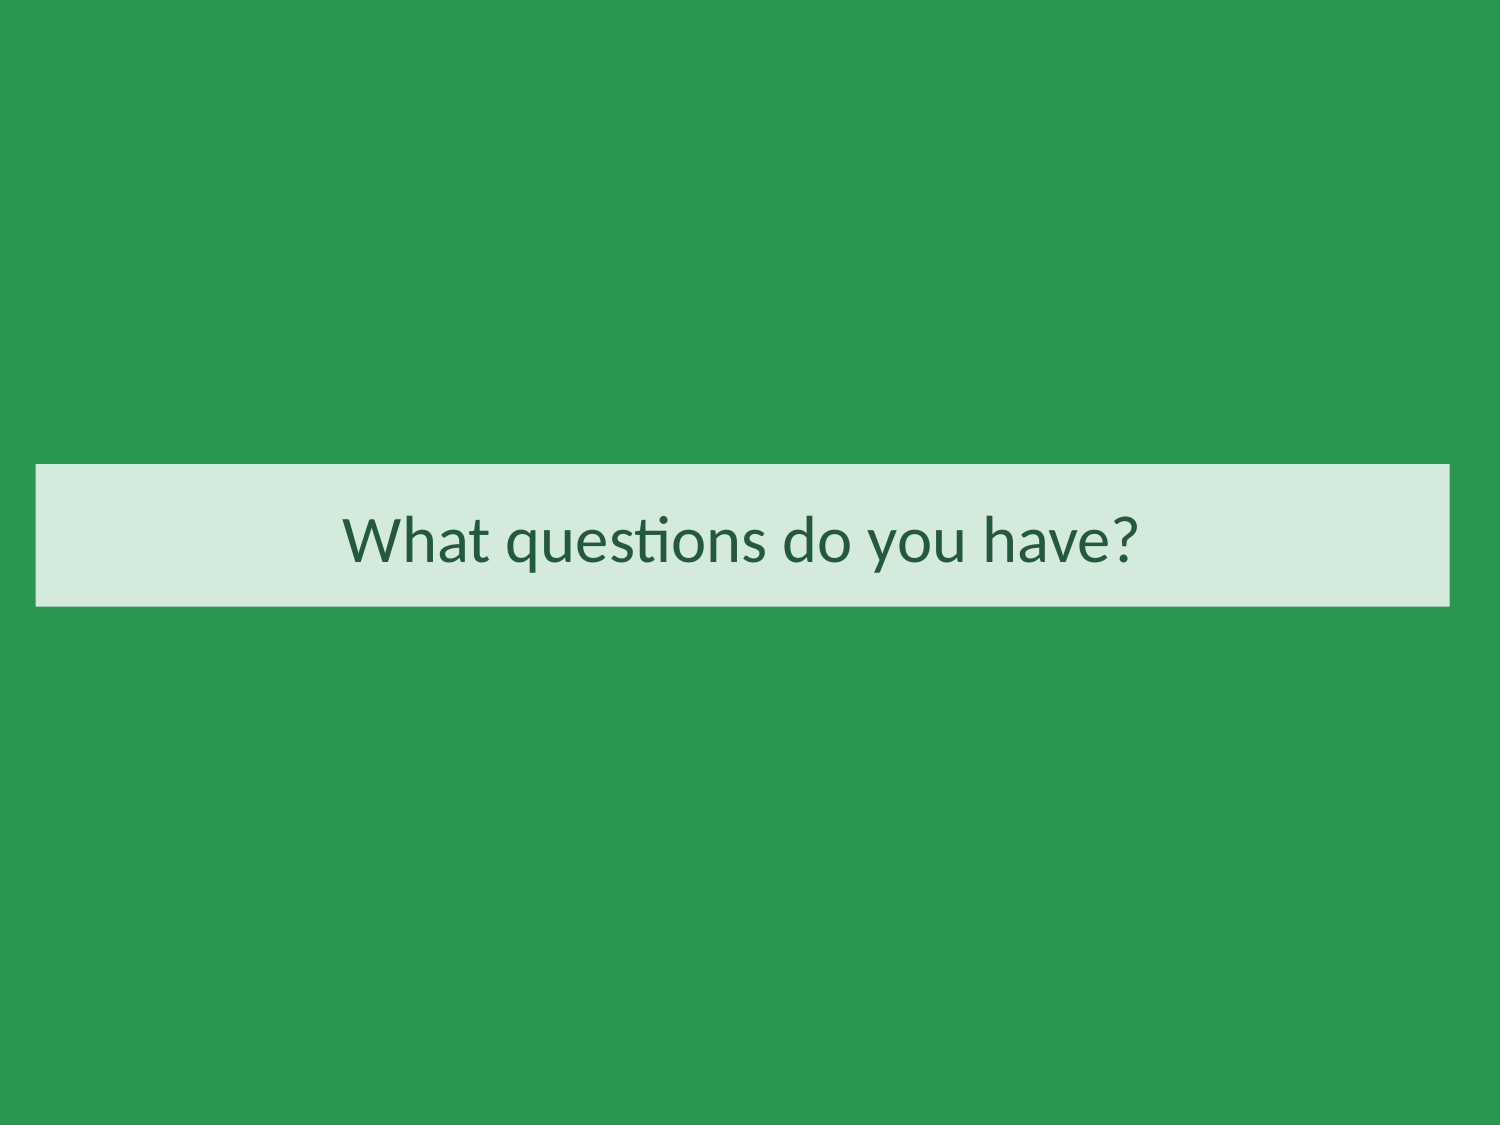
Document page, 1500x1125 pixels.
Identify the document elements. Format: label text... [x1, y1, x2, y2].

title What questions do you have? [35, 464, 1450, 607]
